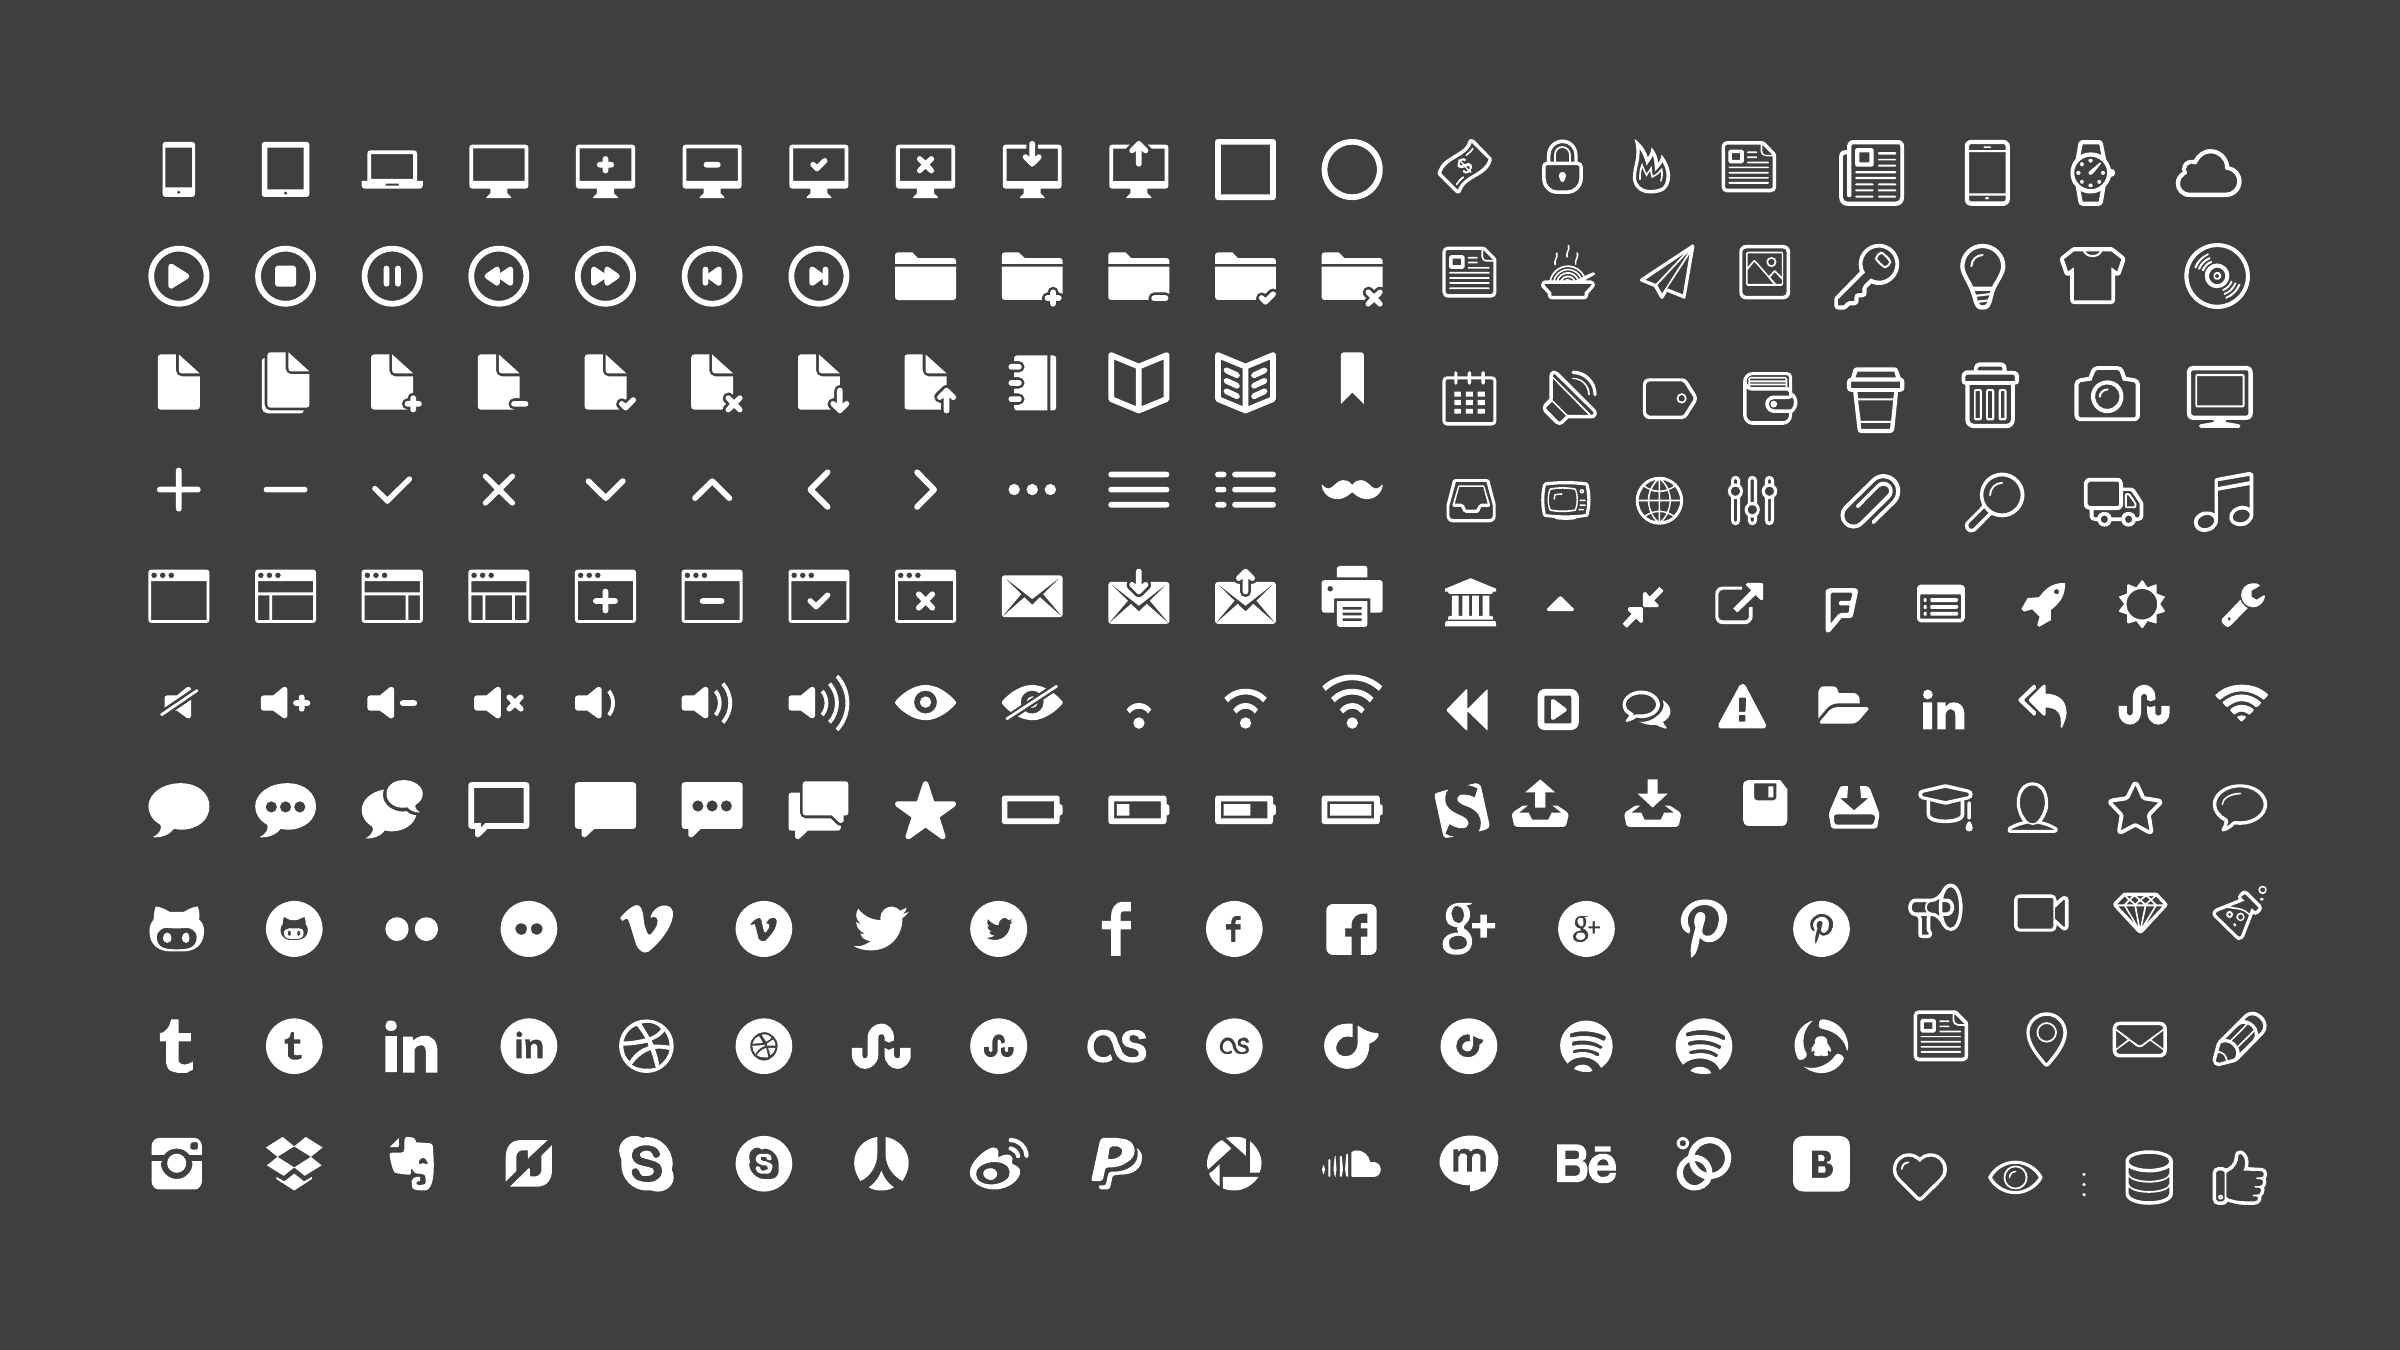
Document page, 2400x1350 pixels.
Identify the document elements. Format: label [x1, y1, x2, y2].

text_box [1339, 1155, 1343, 1177]
text_box [1215, 486, 1227, 493]
text_box [1557, 1144, 1617, 1184]
text_box [1108, 501, 1170, 508]
text_box [1321, 795, 1383, 825]
text_box [1129, 140, 1149, 167]
text_box [1917, 584, 1965, 623]
text_box [1333, 1155, 1337, 1177]
text_box [1001, 252, 1063, 264]
text_box [1632, 138, 1672, 194]
text_box [1215, 252, 1276, 264]
text_box [1044, 483, 1057, 496]
text_box [469, 144, 529, 199]
text_box [1833, 243, 1900, 310]
text_box [2007, 782, 2058, 833]
text_box [1215, 352, 1276, 414]
text_box [1558, 900, 1615, 957]
text_box [265, 1136, 323, 1176]
text_box [574, 245, 637, 307]
text_box [1440, 1018, 1498, 1075]
text_box [1446, 689, 1488, 731]
text_box [1793, 1135, 1850, 1192]
text_box [1008, 1137, 1029, 1158]
text_box [2113, 892, 2168, 934]
text_box [293, 694, 311, 712]
text_box [1098, 1148, 1143, 1190]
text_box [1239, 717, 1252, 729]
text_box [1733, 582, 1764, 613]
text_box [160, 689, 199, 717]
text_box [1321, 480, 1383, 500]
text_box [735, 900, 793, 957]
text_box [885, 1136, 909, 1182]
text_box [1026, 483, 1038, 496]
text_box [1133, 717, 1145, 729]
text_box [970, 900, 1028, 957]
text_box [1044, 289, 1062, 307]
text_box [1446, 478, 1496, 523]
text_box [1964, 472, 2025, 533]
text_box [1825, 588, 1858, 633]
text_box [1433, 782, 1491, 840]
text_box [1126, 702, 1152, 714]
text_box [1207, 1140, 1232, 1170]
text_box [477, 354, 520, 410]
text_box [1232, 486, 1276, 493]
text_box [361, 245, 423, 307]
text_box [1525, 779, 1556, 808]
text_box [468, 245, 530, 307]
text_box [174, 699, 192, 719]
text_box [574, 569, 637, 623]
text_box [1818, 1019, 1849, 1051]
text_box [162, 141, 196, 197]
text_box [1129, 568, 1149, 595]
text_box [1721, 140, 1777, 193]
text_box [1445, 621, 1497, 627]
text_box [386, 780, 423, 813]
text_box [1346, 717, 1358, 729]
text_box [265, 1018, 323, 1075]
text_box [788, 686, 816, 719]
text_box [414, 917, 438, 942]
text_box [1573, 1064, 1593, 1073]
text_box [1913, 1009, 1969, 1062]
text_box [1002, 144, 1062, 199]
text_box [681, 782, 743, 838]
text_box [620, 905, 674, 953]
text_box [2211, 885, 2267, 941]
text_box [371, 354, 414, 410]
text_box [1224, 688, 1267, 703]
text_box [148, 569, 210, 623]
text_box [1442, 246, 1497, 298]
text_box [1250, 1141, 1262, 1173]
text_box [1258, 291, 1276, 305]
text_box [1008, 483, 1020, 496]
text_box [884, 1047, 911, 1069]
text_box [1635, 476, 1684, 525]
text_box [1321, 252, 1383, 264]
text_box [511, 401, 529, 407]
text_box [1326, 904, 1377, 955]
text_box [2112, 1021, 2167, 1058]
text_box [1560, 1020, 1613, 1068]
text_box [372, 476, 413, 504]
text_box [1001, 795, 1063, 825]
text_box [1324, 1023, 1379, 1069]
text_box [1225, 1136, 1246, 1156]
text_box [789, 144, 849, 199]
text_box [807, 469, 831, 510]
text_box [2070, 139, 2116, 207]
text_box [1918, 784, 1973, 824]
text_box [1622, 690, 1660, 722]
text_box [682, 144, 742, 199]
text_box [2186, 365, 2253, 428]
text_box [618, 397, 637, 411]
text_box [1640, 244, 1695, 299]
text_box [1891, 1151, 1949, 1202]
text_box [1739, 244, 1791, 300]
text_box [361, 150, 423, 189]
text_box [1232, 471, 1276, 478]
text_box [1209, 1164, 1220, 1187]
text_box [1322, 674, 1383, 691]
text_box [468, 782, 530, 838]
text_box [399, 700, 418, 706]
text_box [820, 689, 829, 717]
text_box [1340, 352, 1364, 404]
text_box [261, 141, 310, 197]
text_box [276, 1173, 312, 1191]
text_box [255, 245, 317, 307]
text_box [1727, 475, 1778, 526]
text_box [828, 682, 839, 724]
text_box [1205, 1018, 1263, 1075]
text_box [1923, 702, 1933, 730]
text_box [970, 1018, 1028, 1075]
text_box [1829, 786, 1880, 829]
text_box [2074, 365, 2141, 422]
text_box [1442, 370, 1497, 426]
text_box [937, 387, 957, 414]
text_box [149, 906, 205, 952]
text_box [167, 1153, 187, 1173]
text_box [1108, 486, 1170, 493]
text_box [1108, 252, 1170, 264]
text_box [691, 354, 734, 410]
text_box [1321, 266, 1383, 300]
text_box [1639, 700, 1671, 729]
text_box [1715, 586, 1753, 625]
text_box [1215, 795, 1276, 825]
text_box [1546, 596, 1574, 612]
text_box [148, 245, 210, 307]
text_box [1537, 688, 1579, 731]
text_box [1541, 481, 1591, 520]
text_box [1108, 795, 1170, 825]
text_box [2026, 1011, 2068, 1067]
text_box [1233, 702, 1258, 714]
text_box [509, 1145, 552, 1187]
text_box [505, 1140, 548, 1182]
text_box [895, 266, 957, 301]
text_box [1680, 899, 1728, 958]
text_box [1964, 139, 2010, 206]
text_box [385, 1020, 397, 1031]
text_box [389, 1136, 434, 1191]
text_box [151, 1137, 202, 1155]
text_box [2014, 894, 2069, 932]
text_box [851, 1023, 894, 1069]
text_box [159, 1019, 193, 1073]
text_box [788, 245, 850, 307]
text_box [1541, 370, 1598, 426]
text_box [798, 354, 840, 410]
text_box [1819, 707, 1869, 724]
text_box [1961, 362, 2020, 429]
text_box [788, 569, 850, 623]
text_box [506, 694, 524, 712]
text_box [1637, 779, 1668, 808]
text_box [151, 1161, 202, 1190]
text_box [1840, 474, 1901, 529]
text_box [895, 252, 957, 264]
text_box [1321, 139, 1383, 201]
text_box [367, 686, 395, 719]
text_box [404, 395, 422, 413]
text_box [1215, 266, 1276, 300]
text_box [1336, 601, 1368, 627]
text_box [585, 478, 626, 502]
text_box [2212, 1150, 2268, 1206]
text_box [1439, 1135, 1499, 1192]
text_box [868, 1170, 894, 1191]
text_box [835, 674, 850, 732]
text_box [1001, 575, 1063, 618]
text_box [500, 900, 558, 957]
text_box [156, 467, 201, 512]
text_box [1331, 688, 1374, 703]
text_box [1351, 1150, 1381, 1177]
text_box [1345, 1153, 1349, 1177]
text_box [1215, 581, 1276, 624]
text_box [2125, 1150, 2173, 1205]
text_box [1101, 901, 1131, 956]
text_box [1511, 805, 1569, 827]
text_box [1339, 703, 1365, 714]
text_box [1215, 139, 1276, 201]
text_box [619, 1135, 674, 1192]
text_box [1793, 900, 1850, 957]
text_box [1205, 900, 1263, 957]
text_box [854, 906, 909, 951]
text_box [895, 569, 957, 623]
text_box [575, 144, 636, 199]
text_box [255, 783, 317, 838]
text_box [2175, 149, 2242, 198]
text_box [735, 1018, 793, 1075]
text_box [361, 569, 423, 623]
text_box [2237, 715, 2247, 722]
text_box [500, 1018, 558, 1075]
text_box [714, 689, 722, 717]
text_box [2222, 694, 2262, 708]
text_box [584, 354, 627, 410]
text_box [1108, 471, 1170, 478]
text_box [1937, 702, 1965, 730]
text_box [1622, 586, 1664, 628]
text_box [895, 144, 956, 199]
text_box [1108, 581, 1170, 624]
text_box [1690, 1066, 1712, 1075]
text_box [1846, 367, 1905, 434]
text_box [255, 569, 317, 623]
text_box [474, 686, 501, 719]
text_box [1436, 138, 1493, 194]
text_box [2082, 1172, 2087, 1197]
text_box [1803, 1053, 1844, 1074]
text_box [1001, 266, 1063, 300]
text_box [2230, 704, 2254, 715]
text_box [1988, 1160, 2043, 1195]
text_box [1108, 352, 1170, 414]
text_box [895, 781, 957, 840]
text_box [1109, 144, 1169, 199]
text_box [2021, 582, 2066, 628]
text_box [1908, 883, 1963, 939]
text_box [1642, 378, 1698, 420]
text_box [1923, 689, 1933, 700]
text_box [1959, 243, 2006, 310]
text_box [1001, 684, 1063, 721]
text_box [1215, 501, 1227, 508]
text_box [681, 686, 709, 719]
text_box [1321, 580, 1383, 613]
text_box [2118, 684, 2156, 725]
text_box [385, 917, 409, 942]
text_box [1838, 139, 1905, 207]
text_box [389, 1137, 399, 1148]
text_box [1087, 1029, 1147, 1063]
text_box [1818, 686, 1860, 719]
text_box [721, 682, 733, 724]
text_box [2221, 583, 2266, 627]
text_box [2215, 684, 2268, 700]
text_box [1236, 568, 1255, 595]
text_box [2119, 580, 2165, 628]
text_box [1108, 266, 1170, 300]
text_box [267, 352, 310, 408]
text_box [2193, 471, 2254, 533]
text_box [681, 245, 743, 307]
text_box [2147, 705, 2170, 725]
text_box [1442, 902, 1473, 955]
text_box [1540, 244, 1596, 300]
text_box [574, 782, 637, 838]
text_box [1336, 565, 1368, 578]
text_box [1448, 595, 1494, 620]
text_box [265, 900, 323, 957]
text_box [164, 686, 192, 708]
text_box [482, 473, 516, 506]
text_box [385, 1036, 397, 1073]
text_box [1151, 295, 1169, 301]
text_box [1022, 140, 1042, 167]
text_box [692, 478, 733, 502]
text_box [1365, 289, 1383, 307]
text_box [263, 486, 308, 493]
text_box [725, 395, 743, 413]
text_box [2060, 247, 2126, 305]
text_box [2108, 781, 2163, 835]
text_box [788, 792, 841, 840]
text_box [1675, 1018, 1733, 1070]
text_box [681, 569, 743, 623]
text_box [157, 354, 200, 410]
text_box [1215, 471, 1227, 478]
text_box [1541, 139, 1584, 195]
text_box [1965, 821, 1973, 832]
text_box [1445, 578, 1497, 594]
text_box [1794, 1020, 1813, 1060]
text_box [1742, 371, 1800, 426]
text_box [1050, 355, 1057, 411]
text_box [575, 686, 602, 719]
text_box [607, 689, 616, 717]
text_box [619, 1019, 674, 1073]
text_box [403, 1035, 438, 1073]
text_box [2018, 684, 2067, 728]
text_box [2212, 1011, 2267, 1067]
text_box [735, 1135, 793, 1192]
text_box [468, 569, 530, 623]
text_box [1232, 501, 1276, 508]
text_box [854, 1136, 878, 1182]
text_box [969, 1147, 1021, 1190]
text_box [895, 684, 957, 721]
text_box [261, 357, 304, 414]
text_box [1743, 780, 1788, 826]
text_box [1624, 805, 1681, 827]
text_box [260, 686, 288, 719]
text_box [1222, 1176, 1259, 1191]
text_box [2212, 783, 2268, 832]
text_box [1811, 1036, 1832, 1057]
text_box [2083, 477, 2144, 527]
text_box [1676, 1136, 1732, 1191]
text_box [914, 469, 938, 510]
text_box [830, 387, 850, 414]
text_box [802, 781, 849, 824]
text_box [1718, 684, 1767, 729]
text_box [1472, 914, 1496, 938]
text_box [1091, 1137, 1135, 1182]
text_box [904, 354, 947, 410]
text_box [148, 783, 210, 838]
text_box [2179, 238, 2255, 314]
text_box [361, 789, 417, 839]
text_box [1008, 355, 1048, 411]
